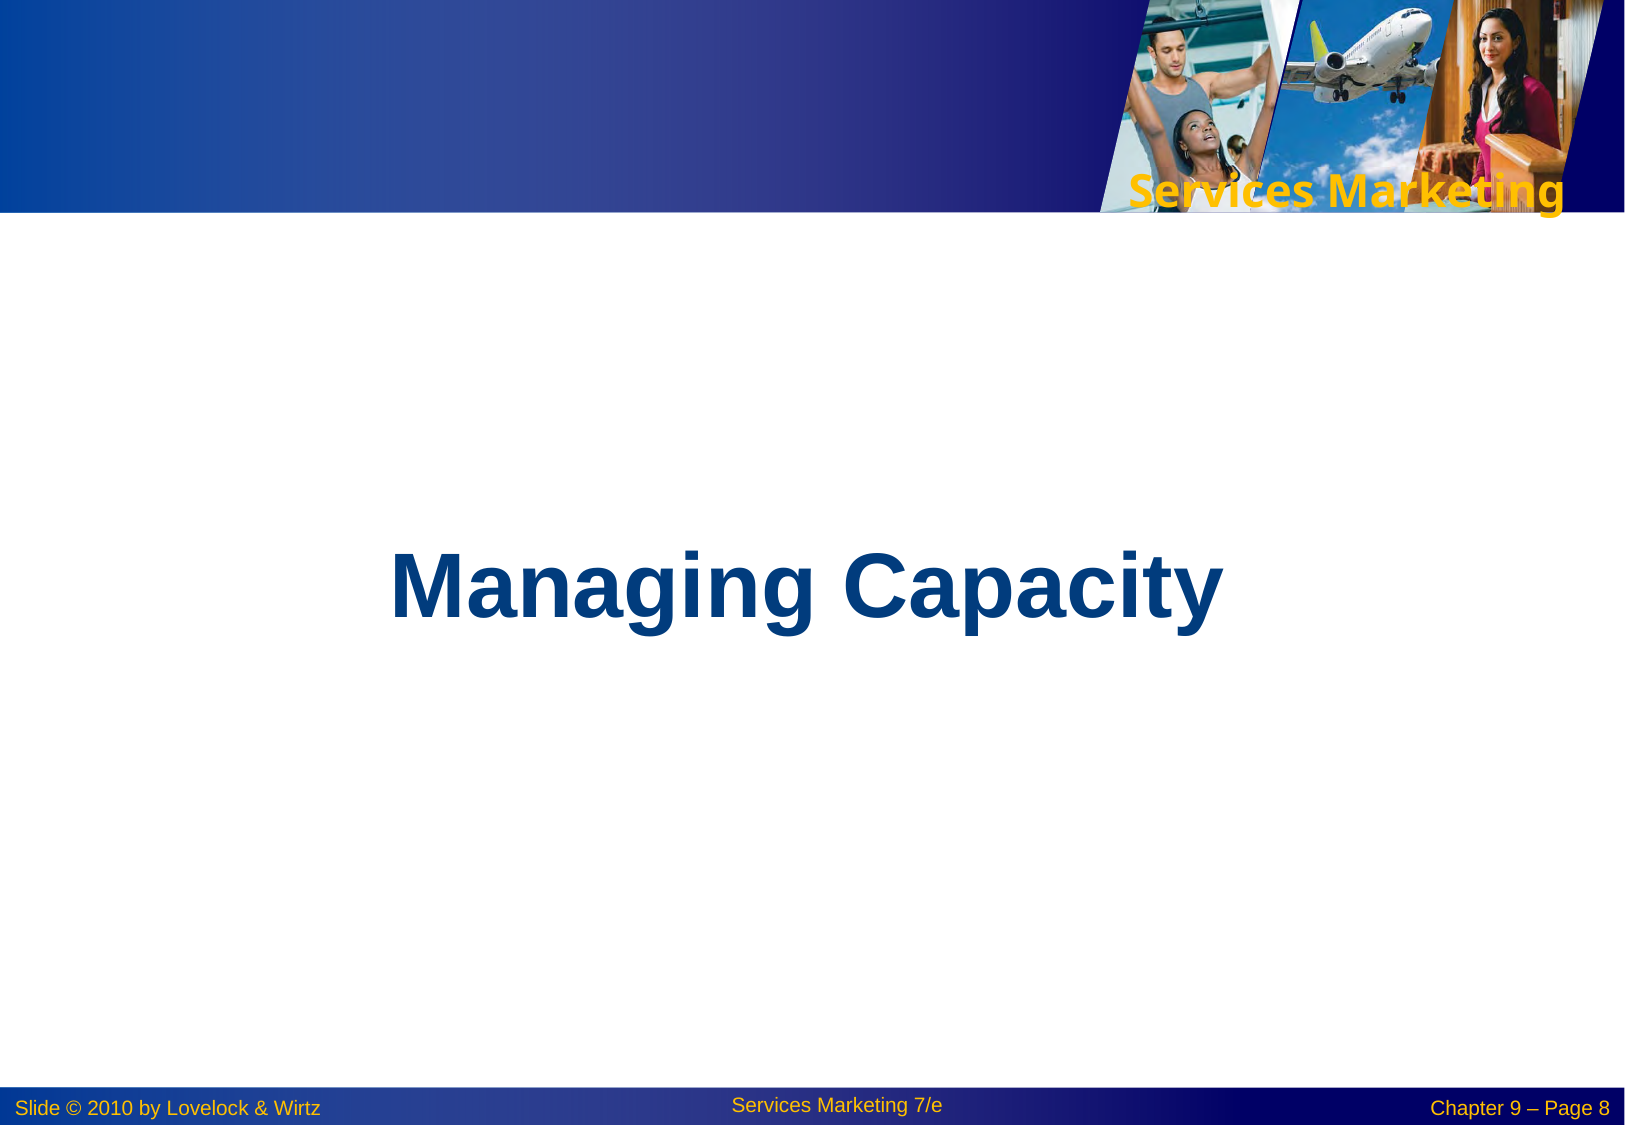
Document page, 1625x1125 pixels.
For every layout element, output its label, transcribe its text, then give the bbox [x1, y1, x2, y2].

text_box Managing Capacity [115, 410, 1500, 740]
picture [1546, 187, 1556, 202]
picture [1100, 0, 1604, 213]
picture [1162, 186, 1172, 192]
